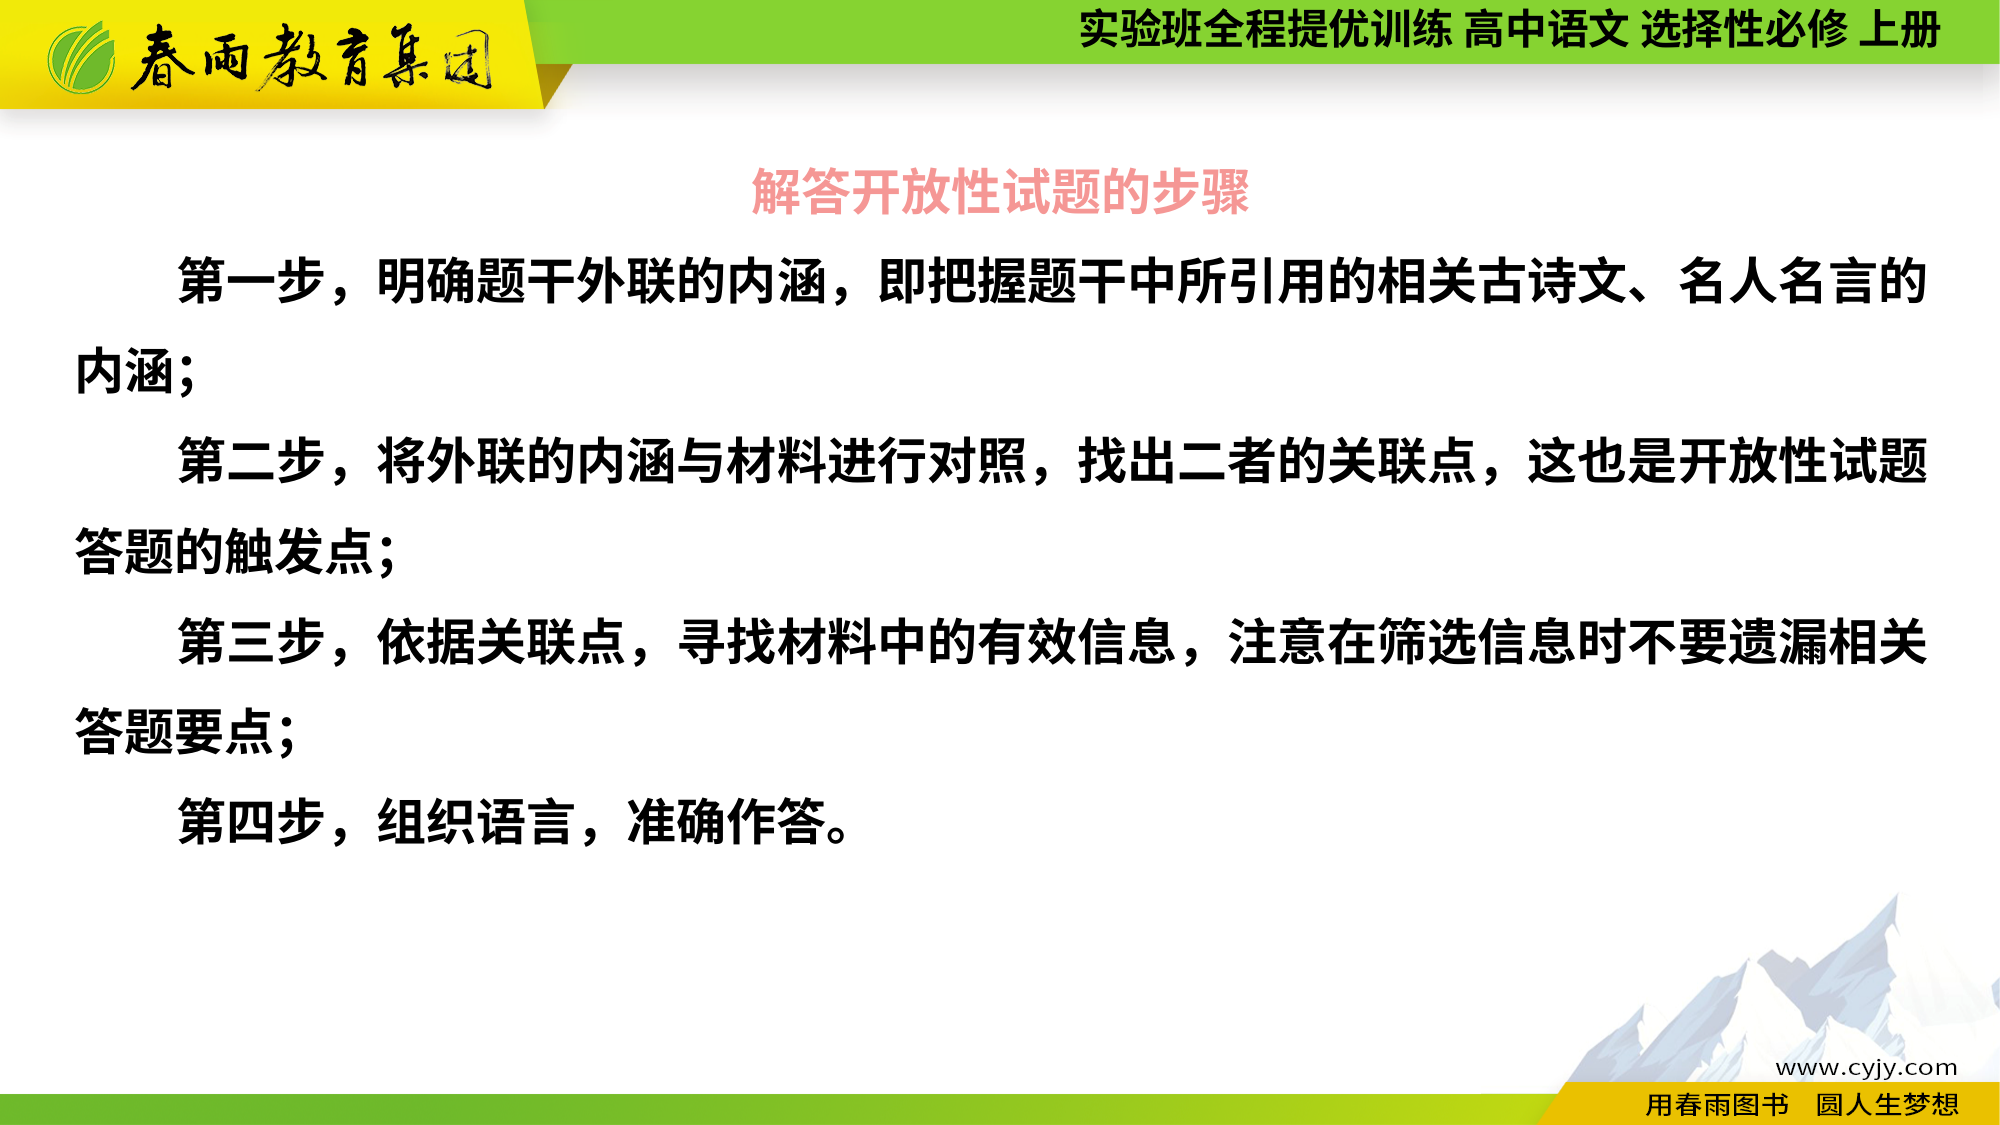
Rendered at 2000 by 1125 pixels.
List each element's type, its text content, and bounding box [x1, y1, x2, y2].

picture [0, 0, 2000, 1125]
list 解答开放性试题的步骤 第一步，明确题干外联的内涵，即把握题干中所引用的相关古诗文、名人名言的内涵； 第二步，将外联的内涵与材料进行对照，找出二者的关联点，这也是开放性试题答题的触发点； 第三步，依据关联点，寻找材料中的有效信息，注意在筛选信息时不要遗漏相关答题要点； 第四步，组织语言，准确作答。 [59, 122, 1944, 865]
